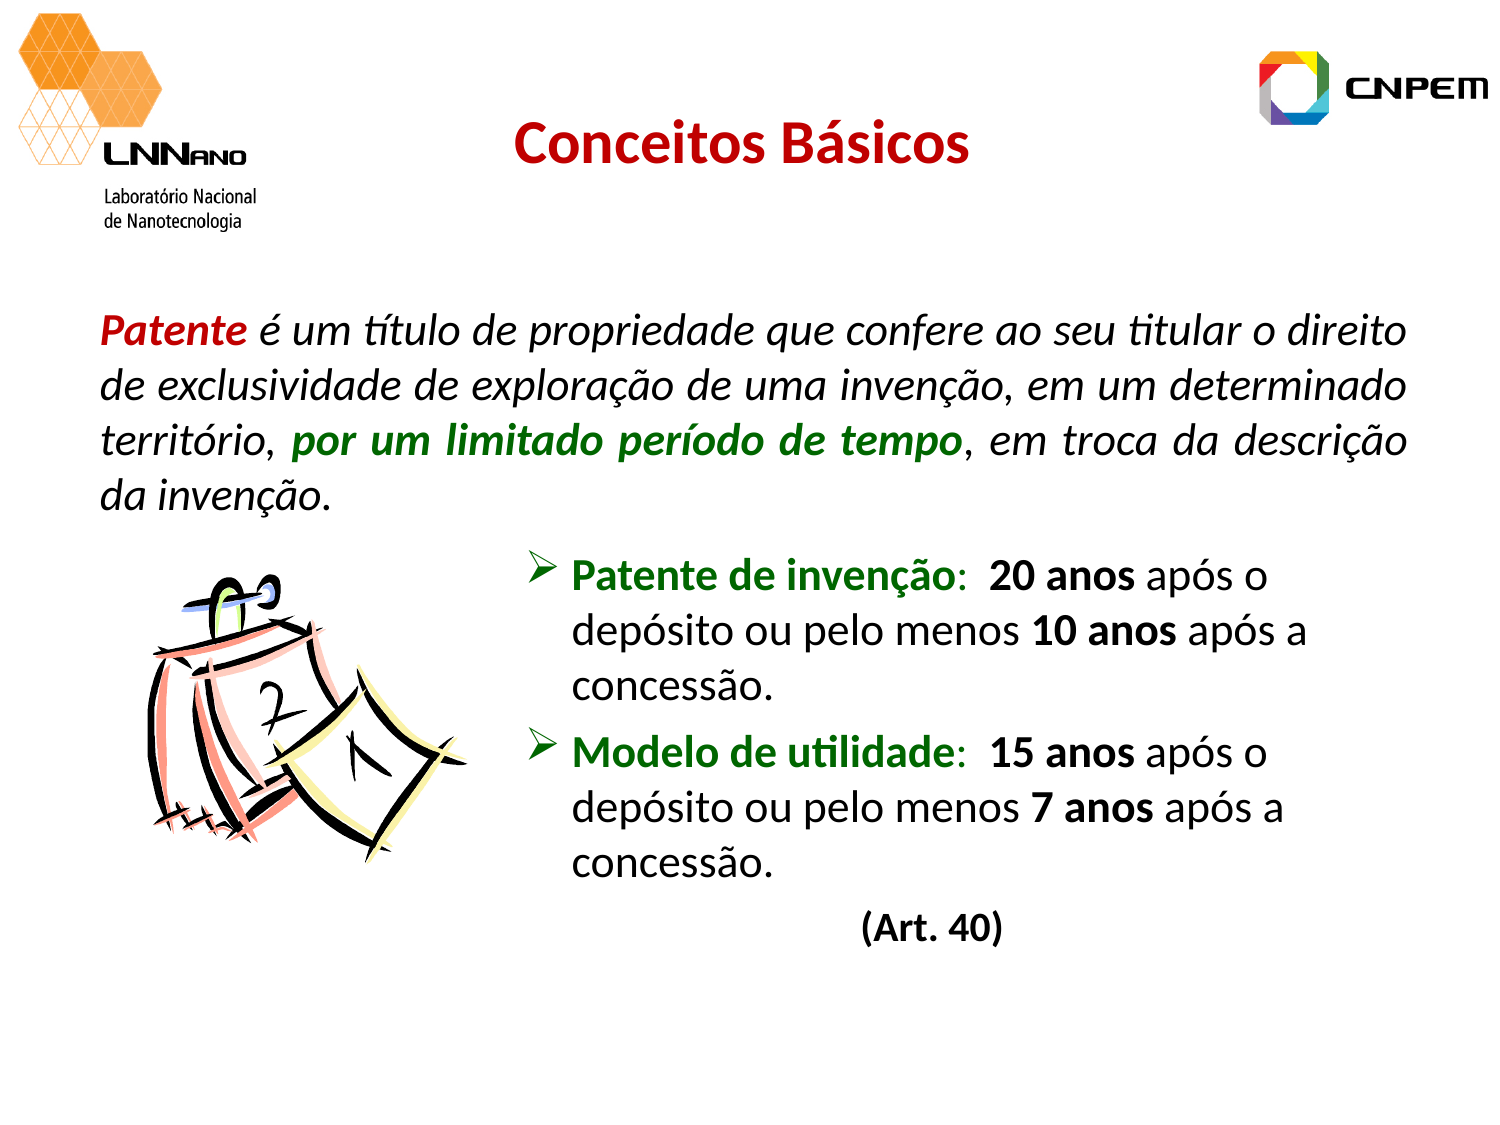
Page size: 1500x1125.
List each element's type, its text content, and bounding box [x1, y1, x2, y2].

list Patente é um título de propriedade que confere ao seu titular o direito de exclusividade de exploração de uma invenção, em um determinado território, por um limitado período de tempo, em troca da descrição da invenção. Patente de invenção: 20 anos após o depósito ou pelo menos 10 anos após a concessão. Modelo de utilidade: 15 anos após o depósito ou pelo menos 7 anos após a concessão. (Art. 40) [85, 292, 1424, 1035]
picture [147, 569, 473, 870]
title Conceitos Básicos [75, 45, 1425, 233]
picture [0, 11, 1500, 232]
